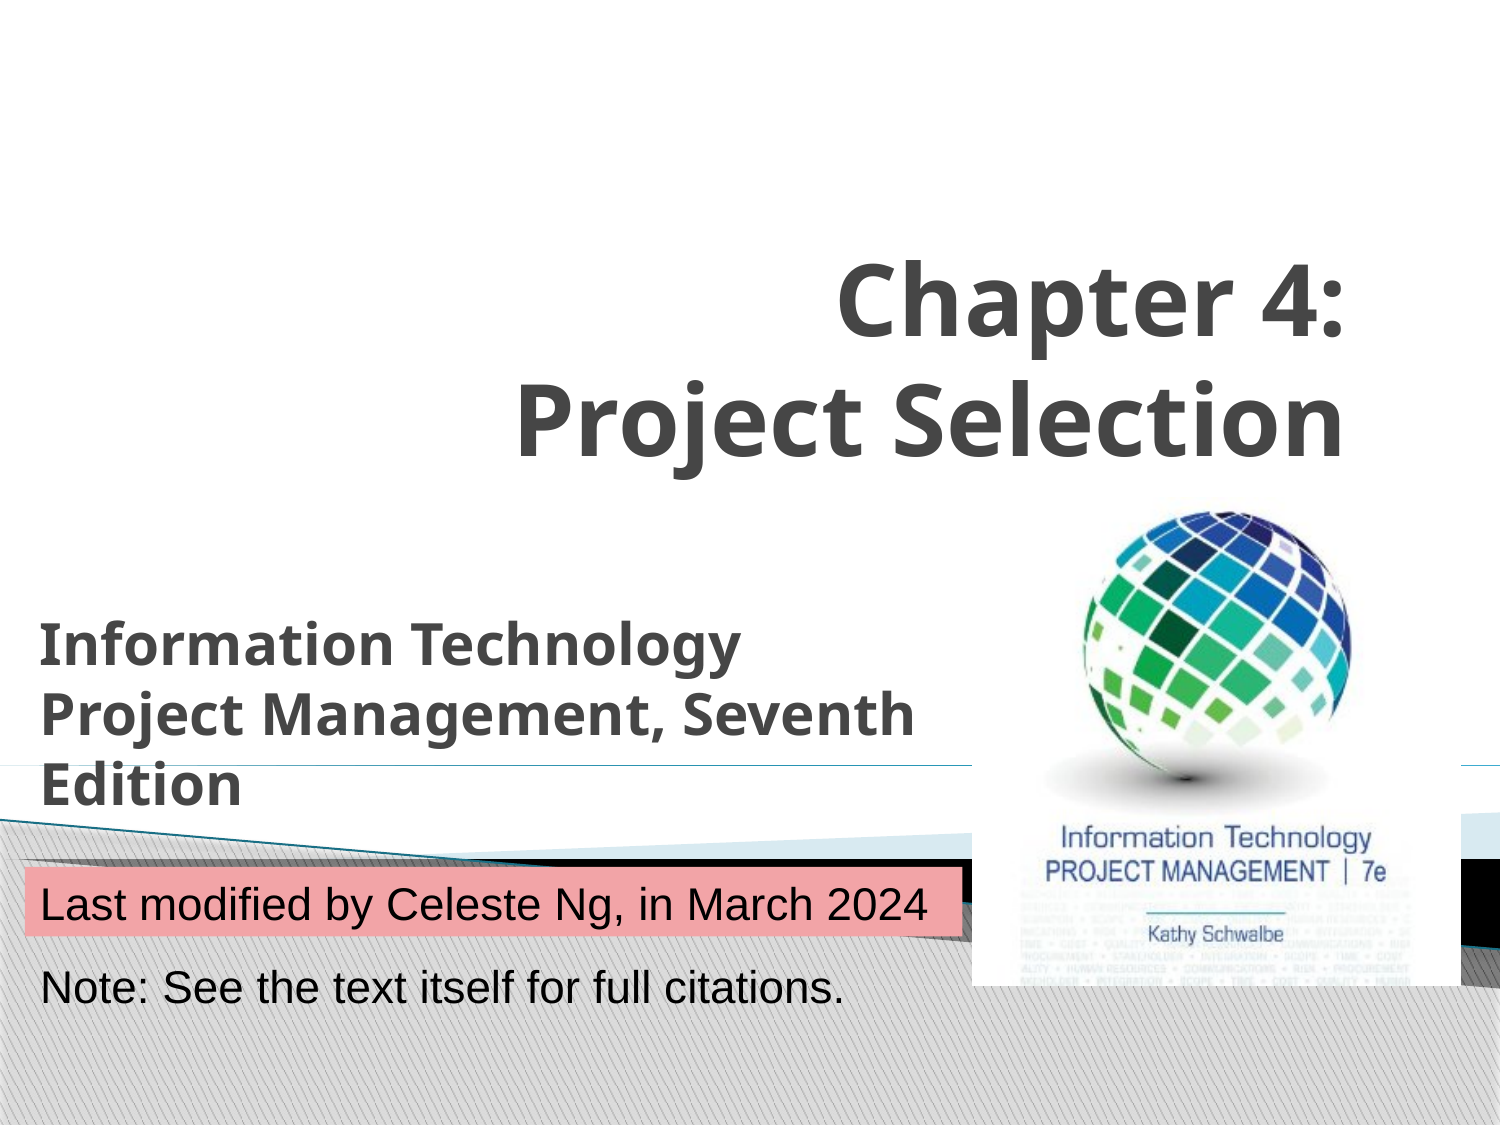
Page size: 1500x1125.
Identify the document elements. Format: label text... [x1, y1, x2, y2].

picture [5, 859, 510, 866]
text_box Information Technology Project Management, Seventh Edition [24, 599, 966, 822]
picture [909, 497, 1500, 989]
title Chapter 4: Project Selection [87, 262, 1363, 484]
text_box Last modified by Celeste Ng, in March 2024 [24, 866, 963, 937]
text_box Note: See the text itself for full citations. [25, 950, 861, 1020]
